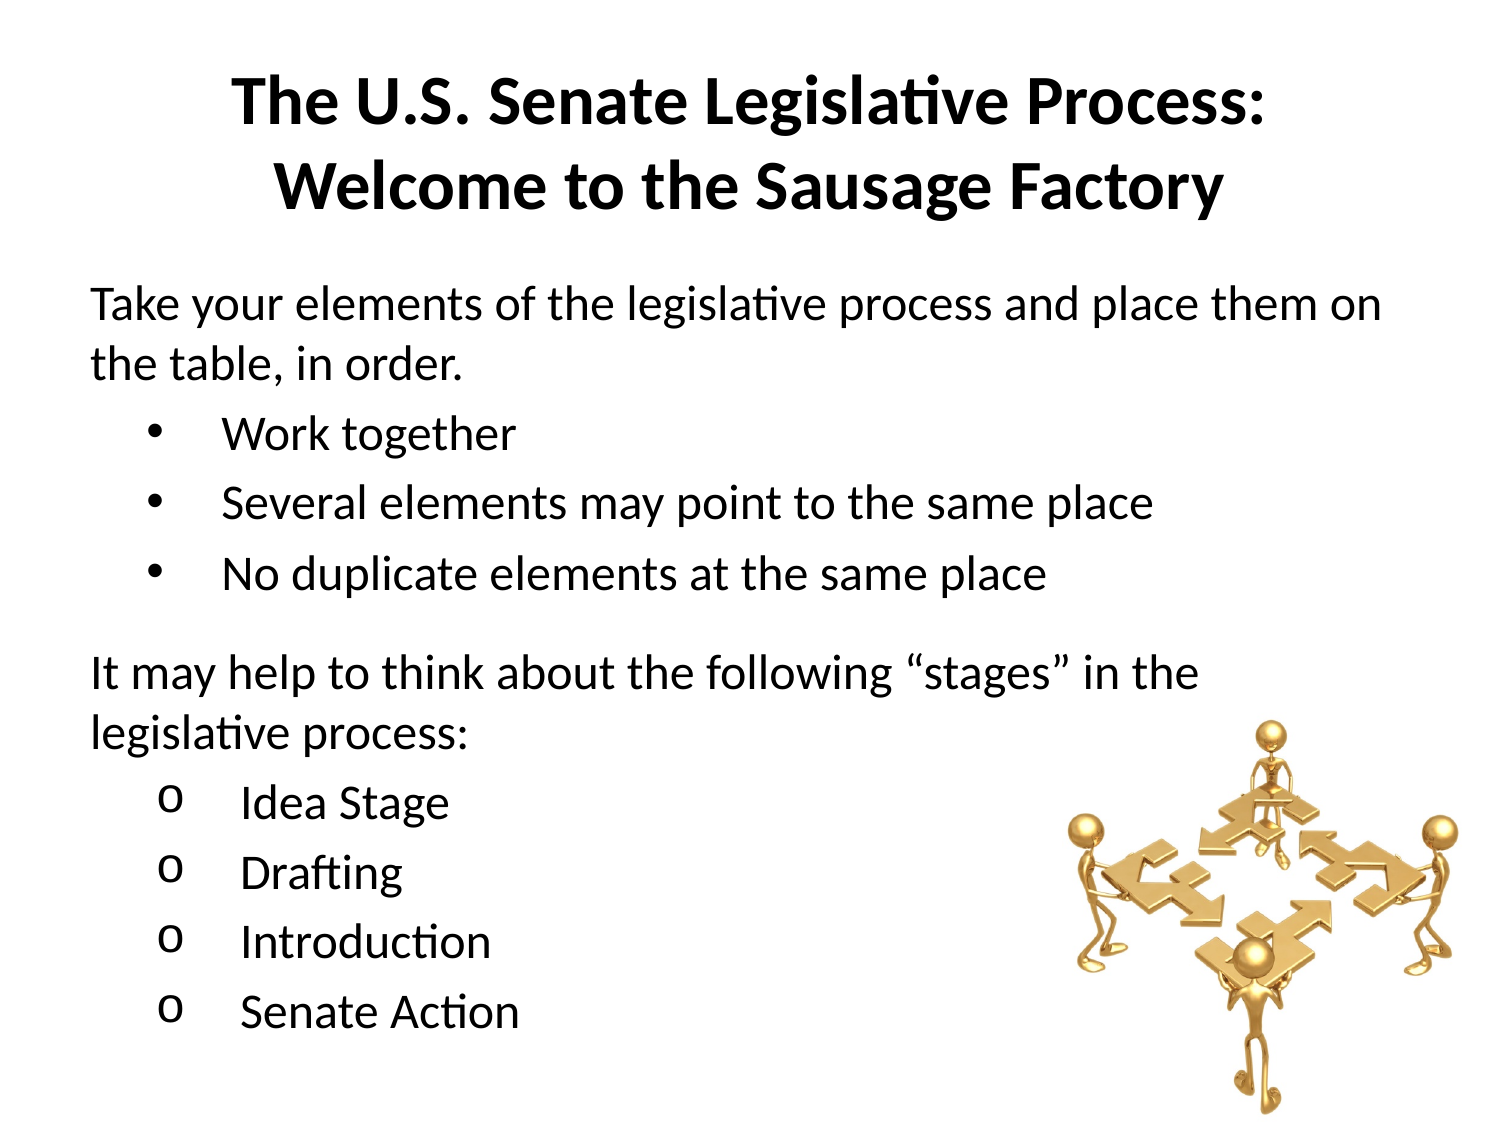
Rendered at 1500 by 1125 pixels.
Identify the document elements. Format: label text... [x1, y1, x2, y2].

title The U.S. Senate Legislative Process: Welcome to the Sausage Factory [75, 45, 1425, 233]
list Take your elements of the legislative process and place them on the table, in order. Work together Several elements may point to the same place No duplicate elements at the same place It may help to think about the following “stages” in the legislative process: Idea Stage Drafting Introduction Senate Action [75, 262, 1425, 1050]
picture [1062, 712, 1476, 1125]
